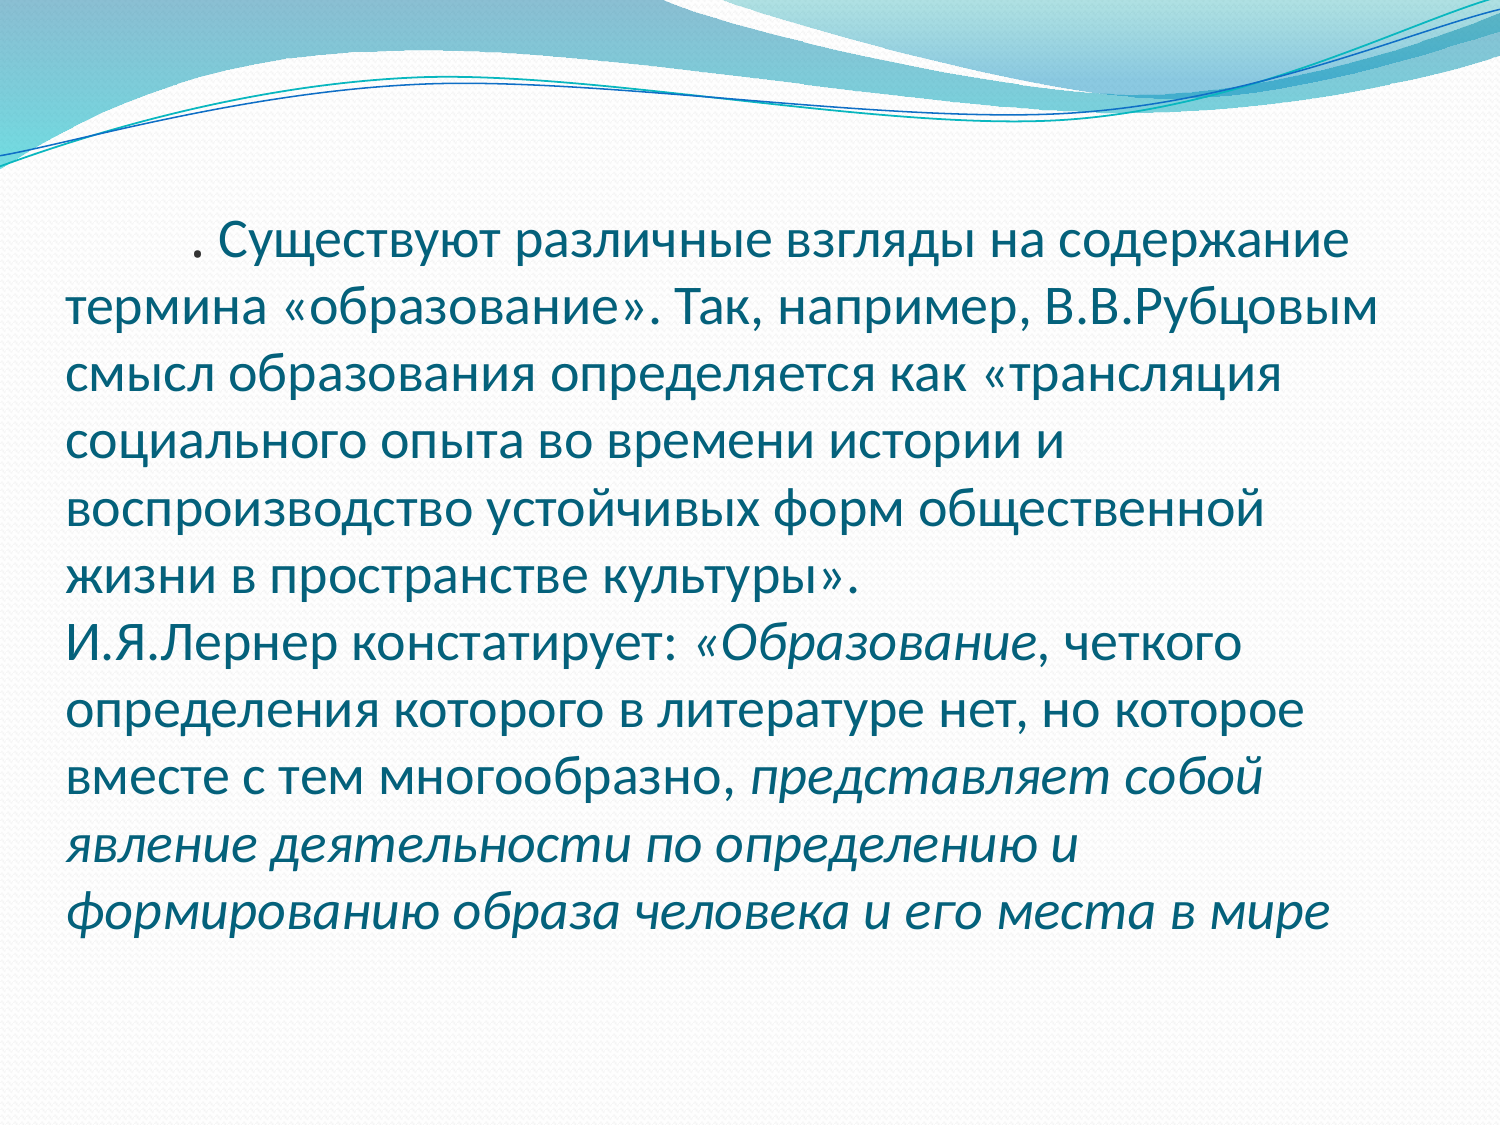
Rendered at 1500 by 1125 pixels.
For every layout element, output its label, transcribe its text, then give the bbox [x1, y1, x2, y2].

title . Существуют различные взгляды на содержание термина «образование». Так, например, В.В.Рубцовым смысл образования определяется как «трансляция социального опыта во времени истории и воспроизводство устойчивых форм общественной жизни в пространстве культуры». И.Я.Лернер констатирует: «Образование, четкого определения которого в литературе нет, но которое вместе с тем многообразно, представляет собой явление деятельности по определению и формированию образа человека и его места в мире [64, 184, 1415, 941]
